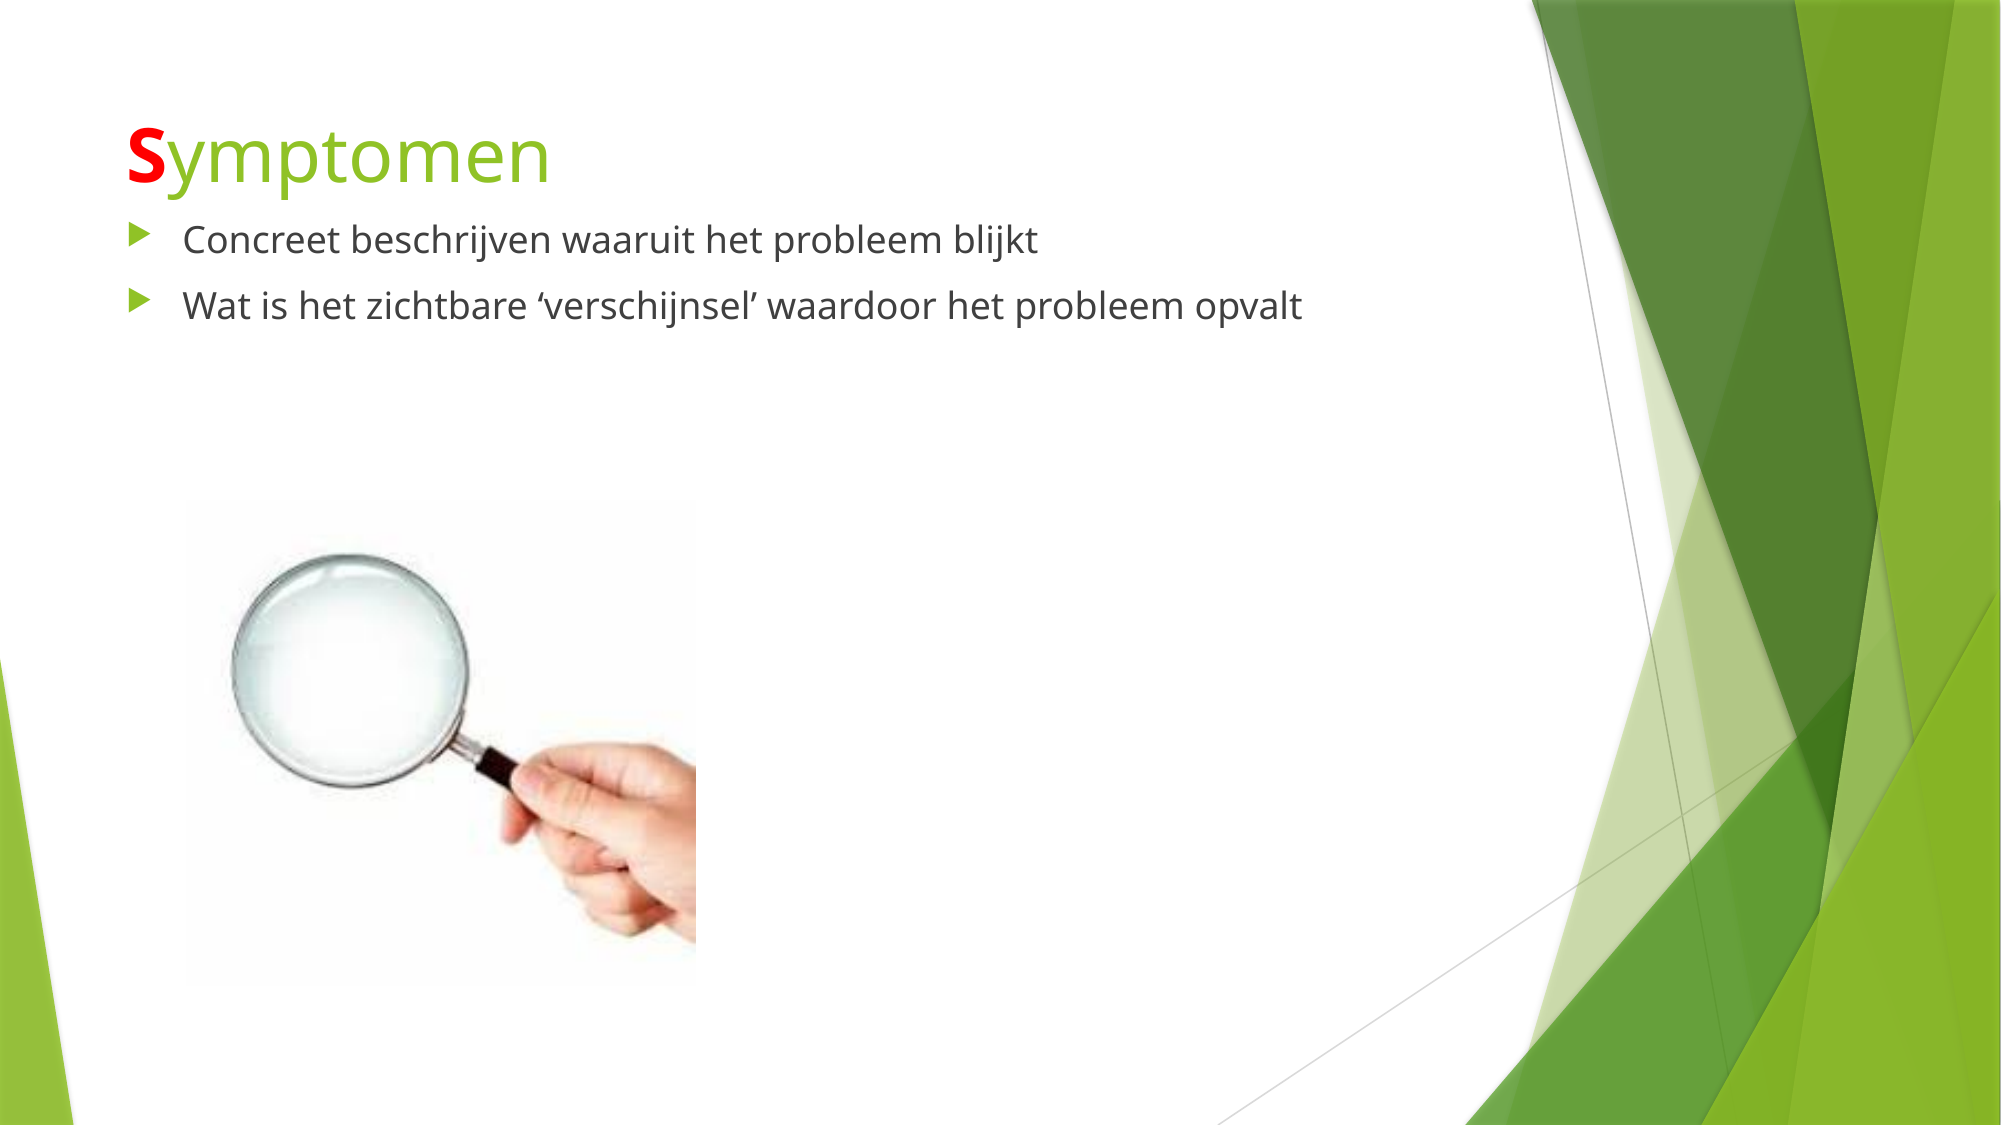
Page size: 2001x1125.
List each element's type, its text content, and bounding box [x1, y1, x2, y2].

list Concreet beschrijven waaruit het probleem blijkt Wat is het zichtbare ‘verschijnsel’ waardoor het probleem opvalt [111, 208, 1522, 845]
title Symptomen [111, 99, 1522, 208]
picture [185, 500, 696, 987]
